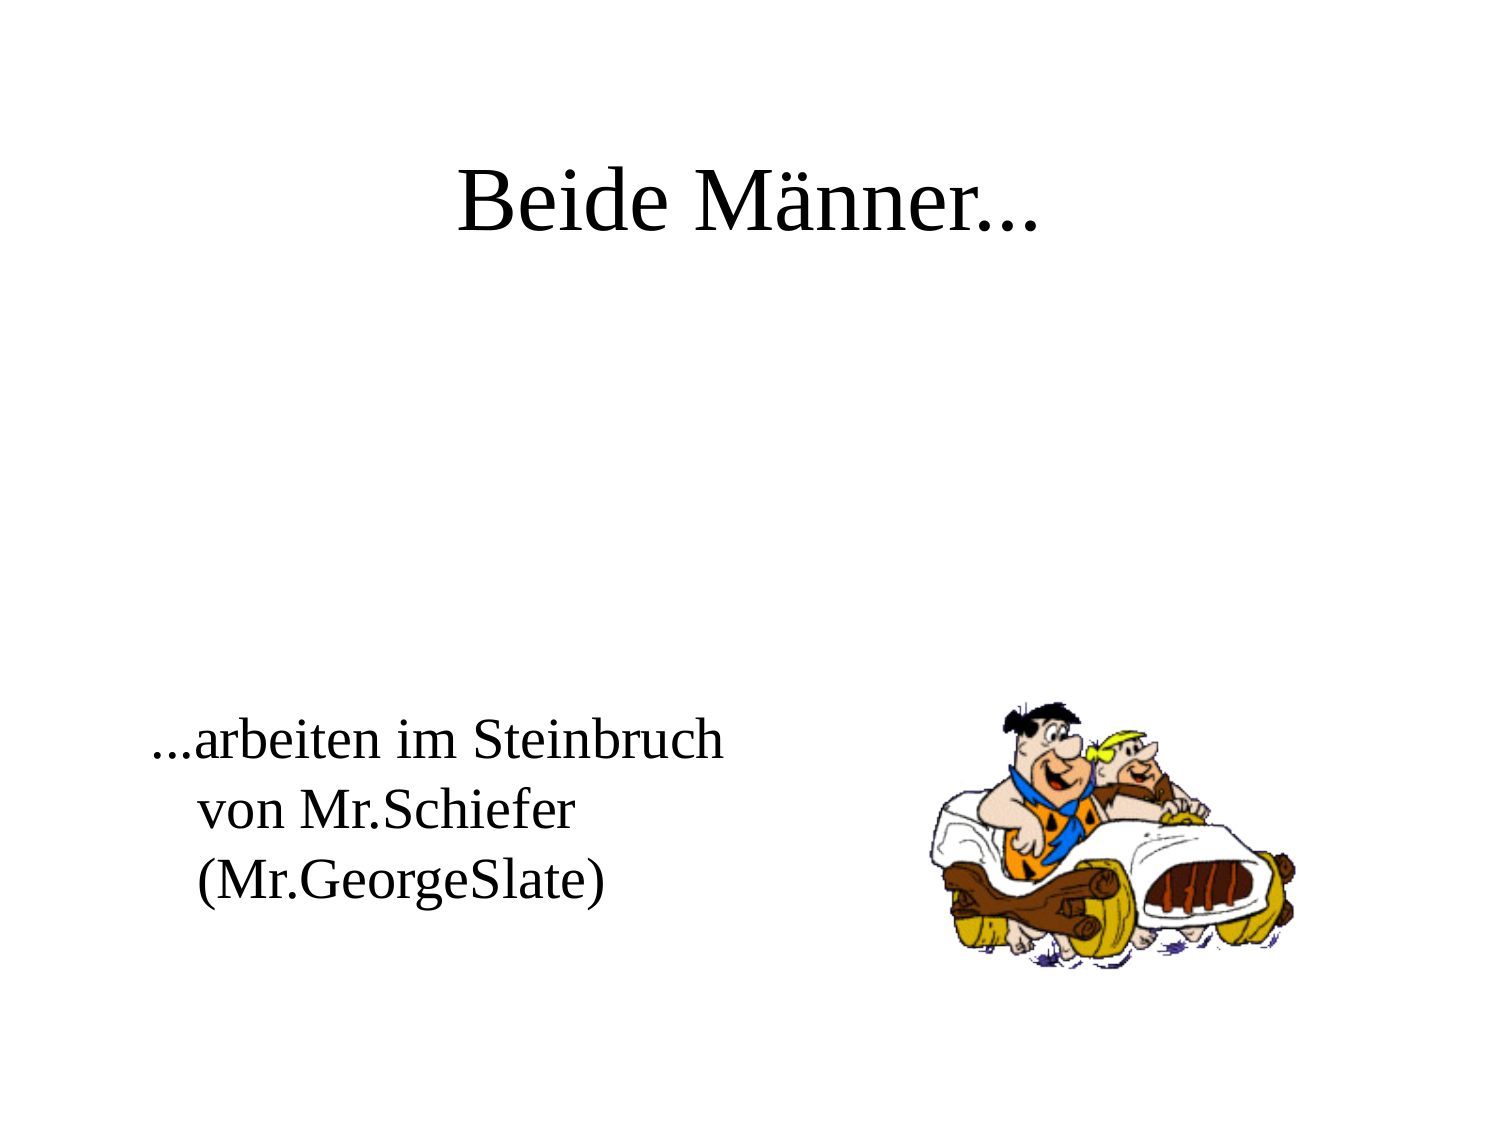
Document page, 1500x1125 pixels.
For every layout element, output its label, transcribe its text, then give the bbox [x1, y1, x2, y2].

picture [924, 674, 1301, 1011]
title Beide Männer... [112, 99, 1388, 288]
list ...arbeiten im Steinbruch von Mr.Schiefer (Mr.GeorgeSlate) [135, 692, 761, 980]
